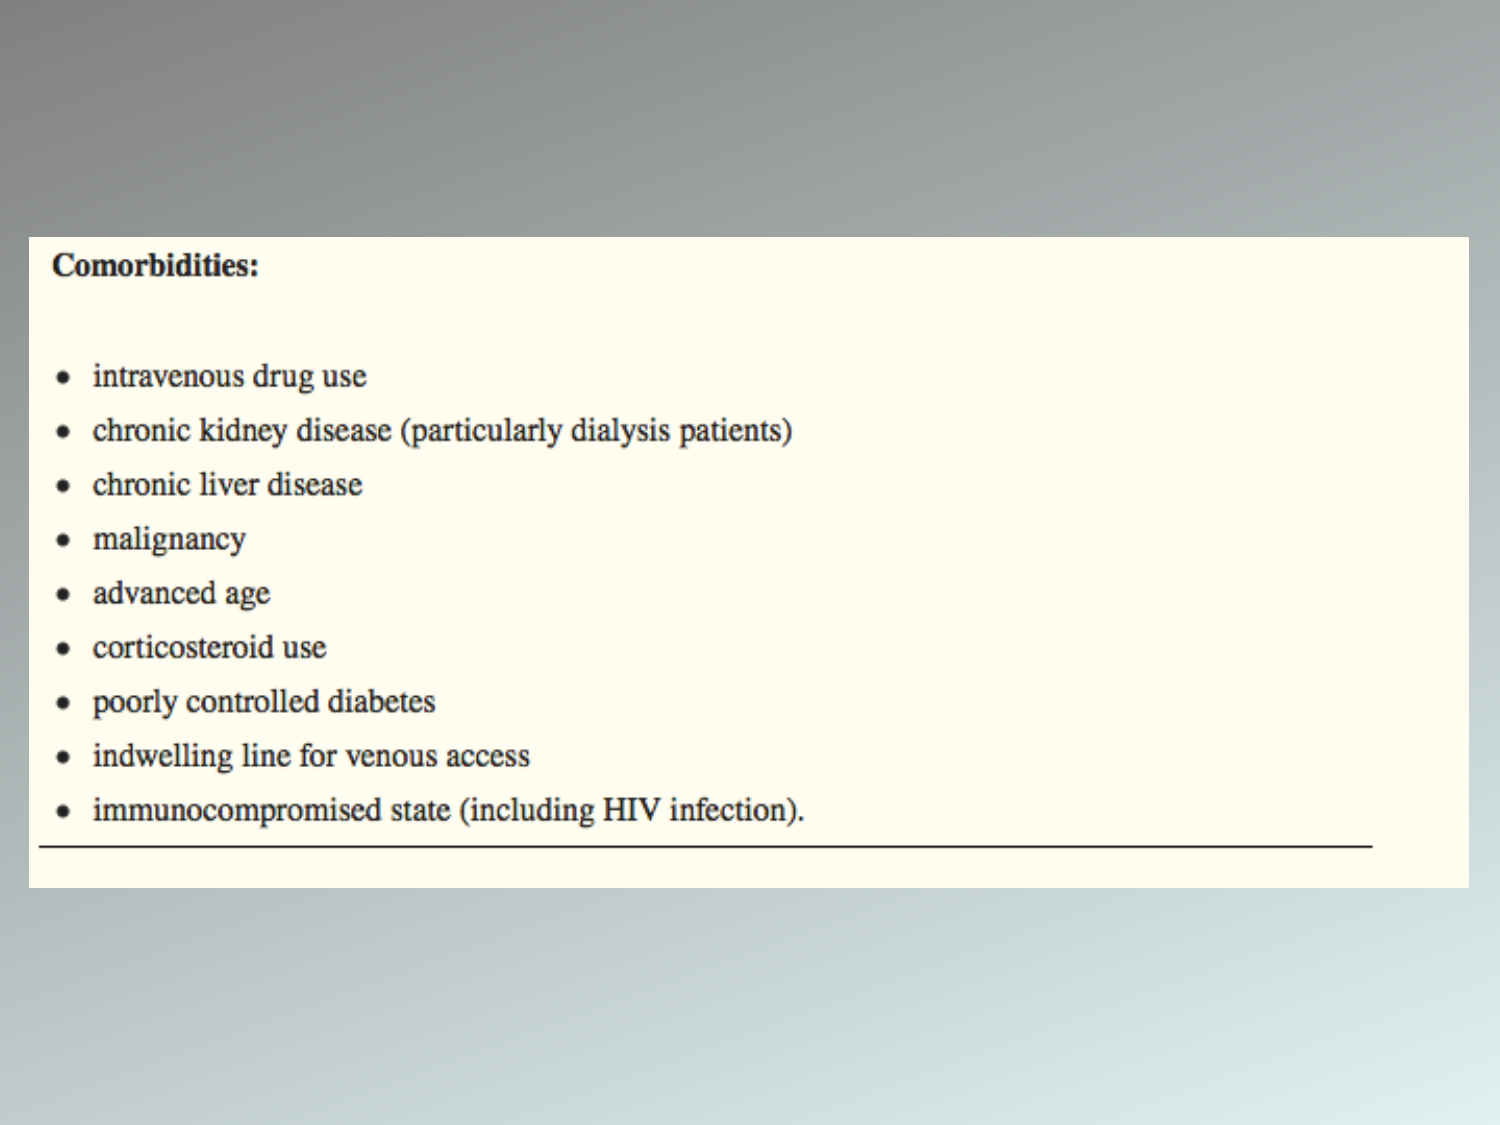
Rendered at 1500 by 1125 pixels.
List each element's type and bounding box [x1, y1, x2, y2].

picture [28, 237, 1469, 888]
